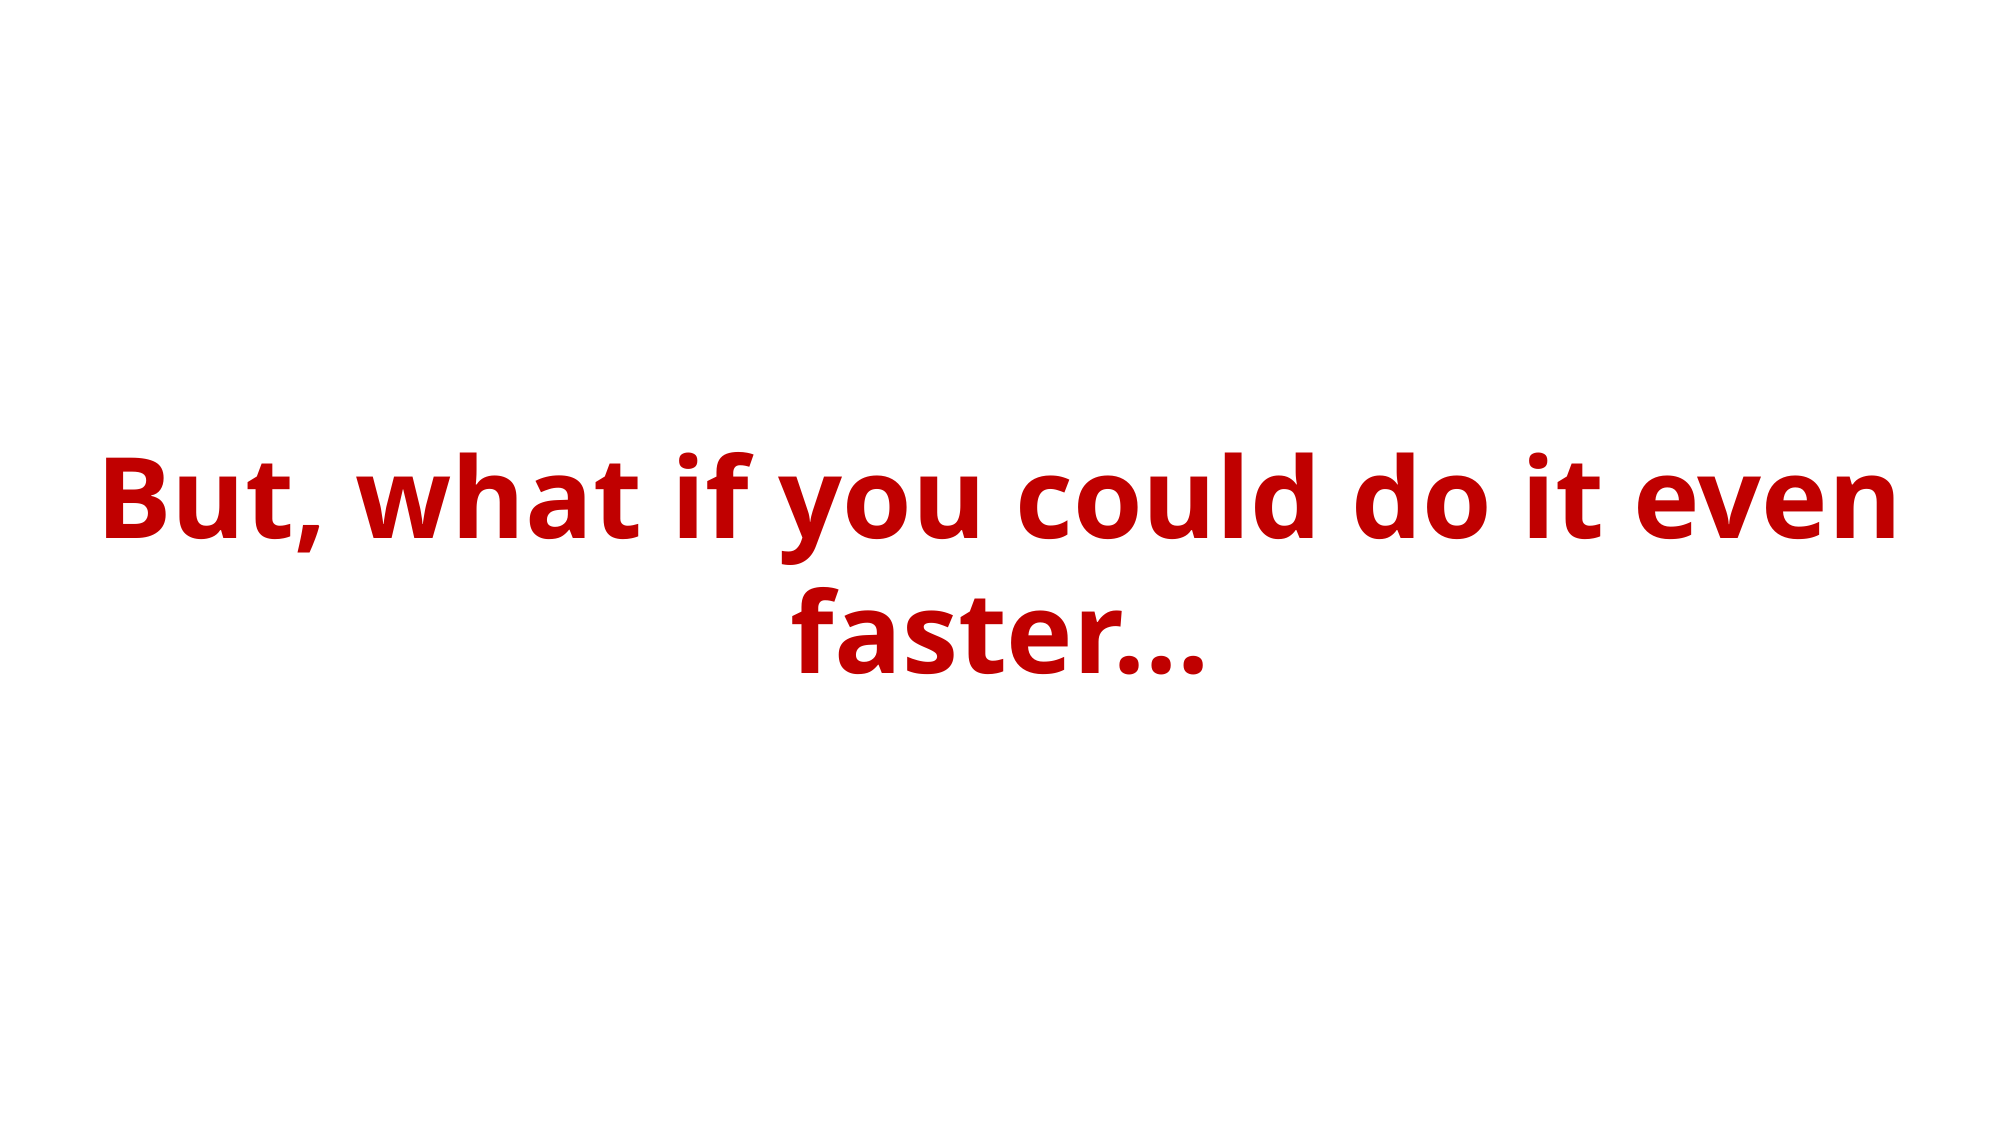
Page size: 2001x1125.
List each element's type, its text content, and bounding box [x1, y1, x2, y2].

text_box But, what if you could do it even faster… [81, 418, 1919, 704]
